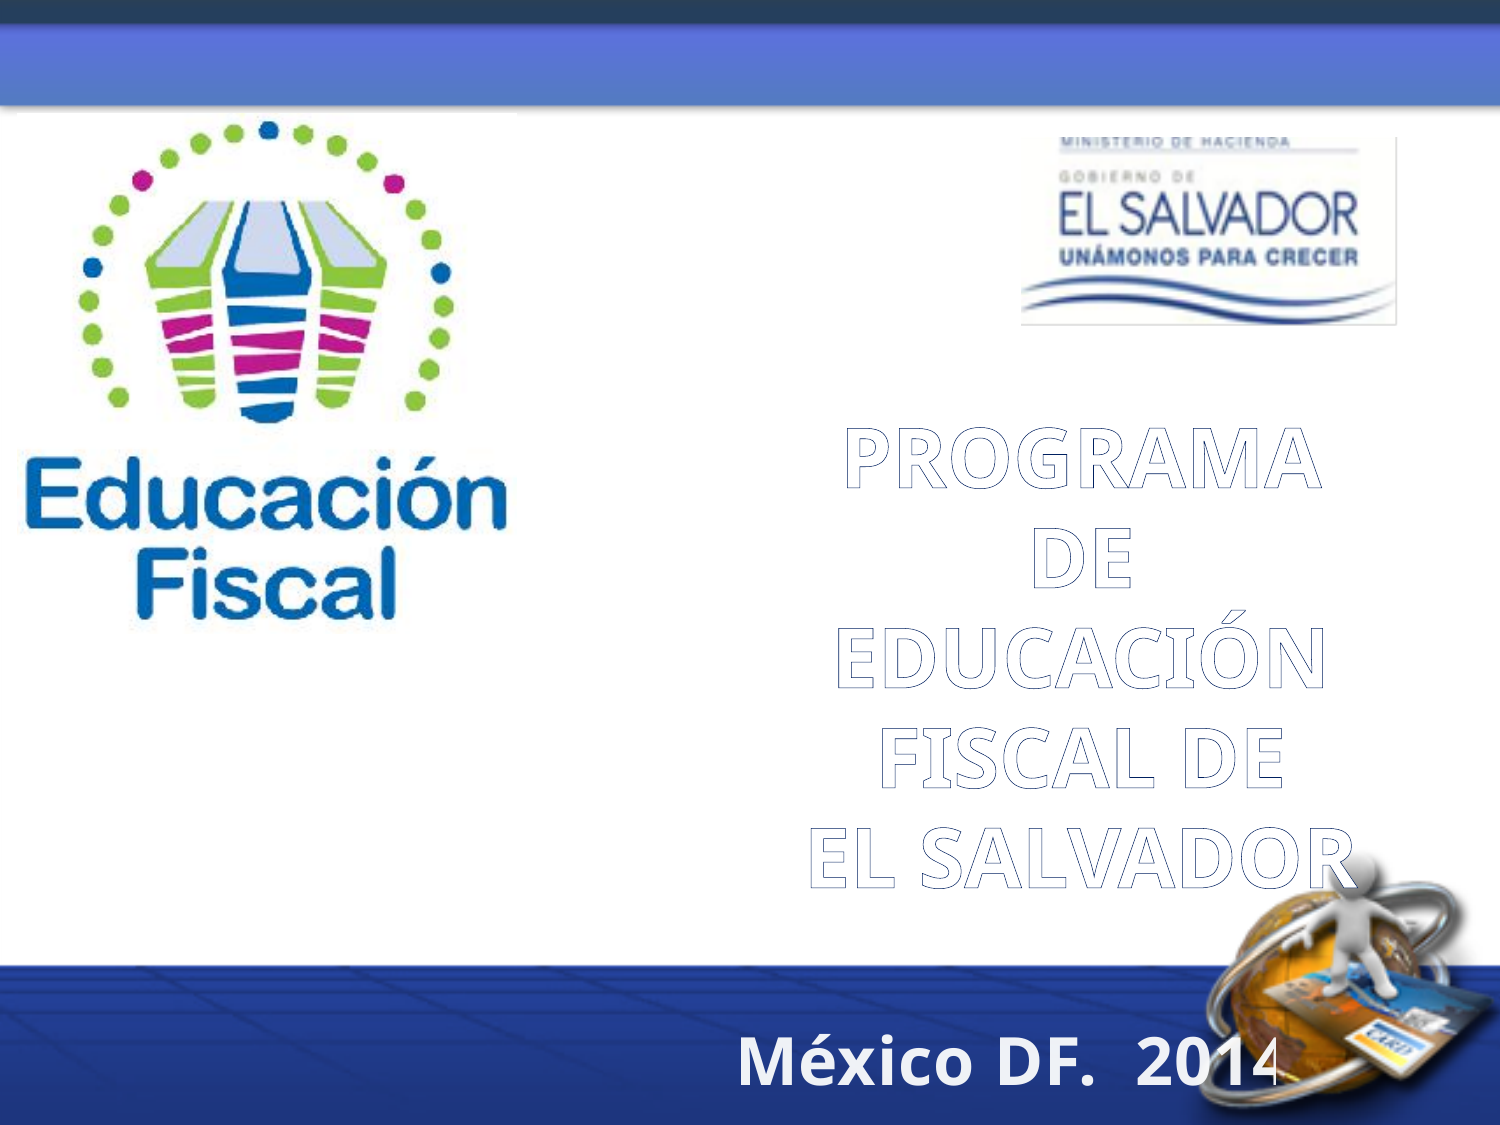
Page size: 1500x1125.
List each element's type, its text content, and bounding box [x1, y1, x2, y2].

picture [0, 0, 1500, 1125]
list México DF. 2014 [509, 881, 1500, 1106]
title PROGRAMA DE EDUCACIÓN FISCAL DE EL SALVADOR [762, 397, 1400, 823]
